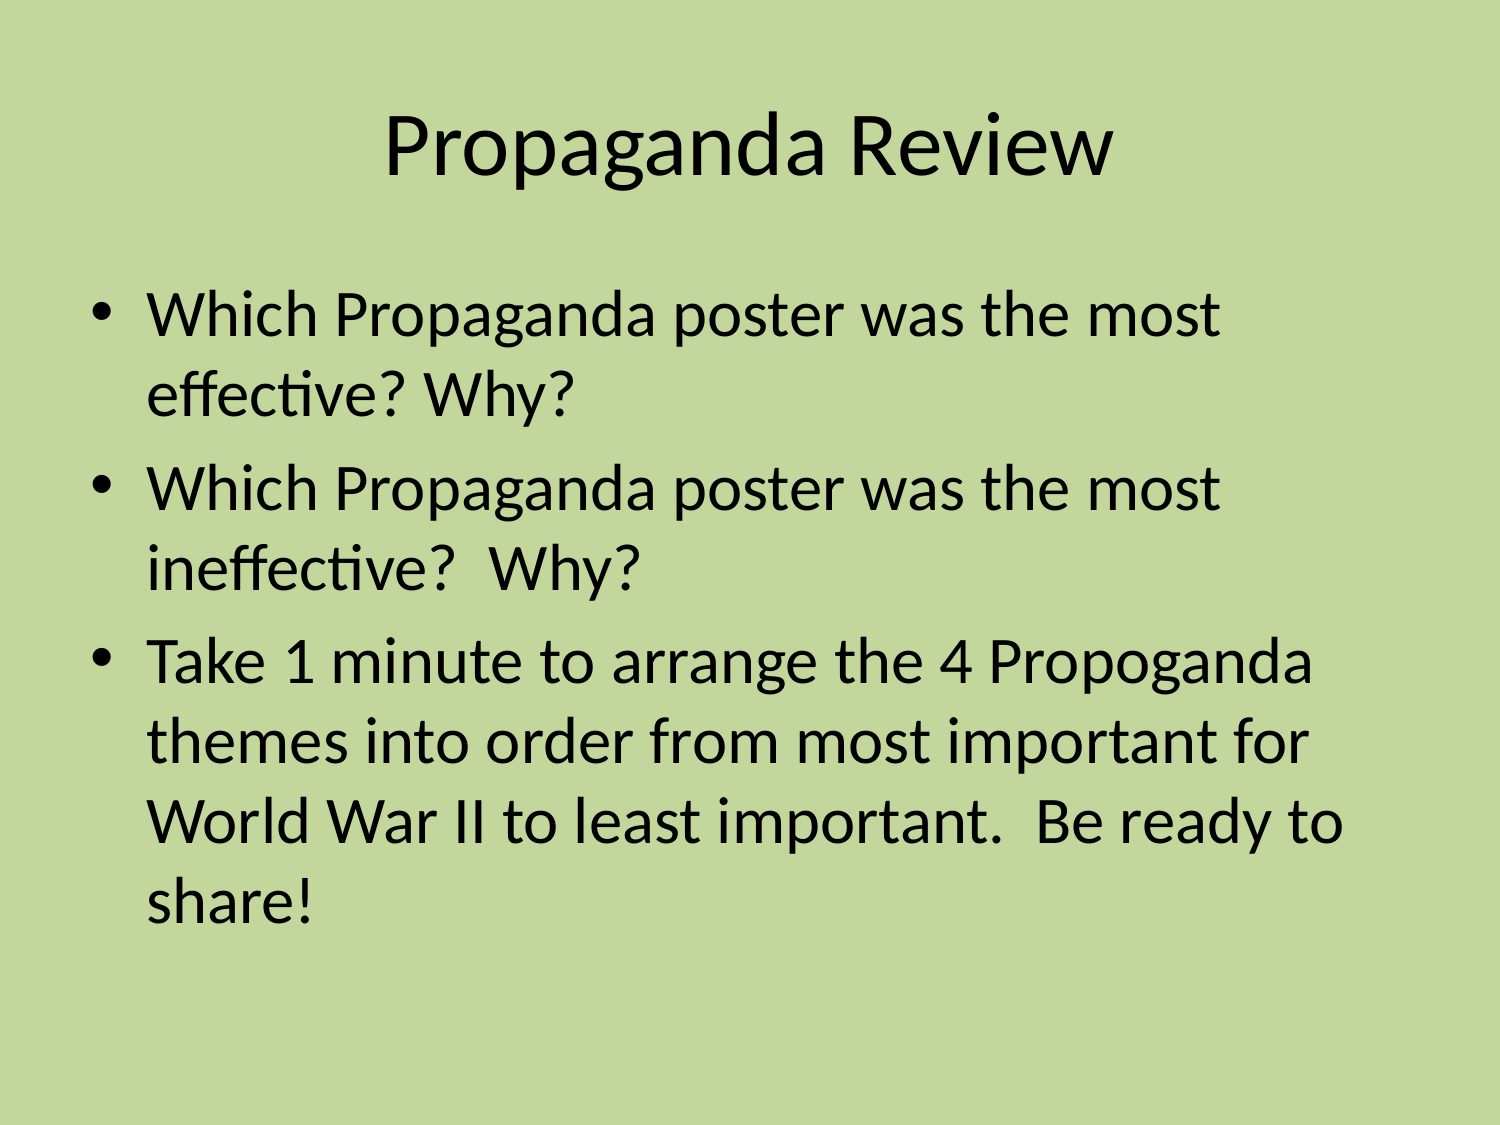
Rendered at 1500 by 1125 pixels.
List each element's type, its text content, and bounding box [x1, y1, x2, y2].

list Which Propaganda poster was the most effective? Why? Which Propaganda poster was the most ineffective? Why? Take 1 minute to arrange the 4 Propoganda themes into order from most important for World War II to least important. Be ready to share! [75, 262, 1425, 1005]
title Propaganda Review [75, 45, 1425, 233]
